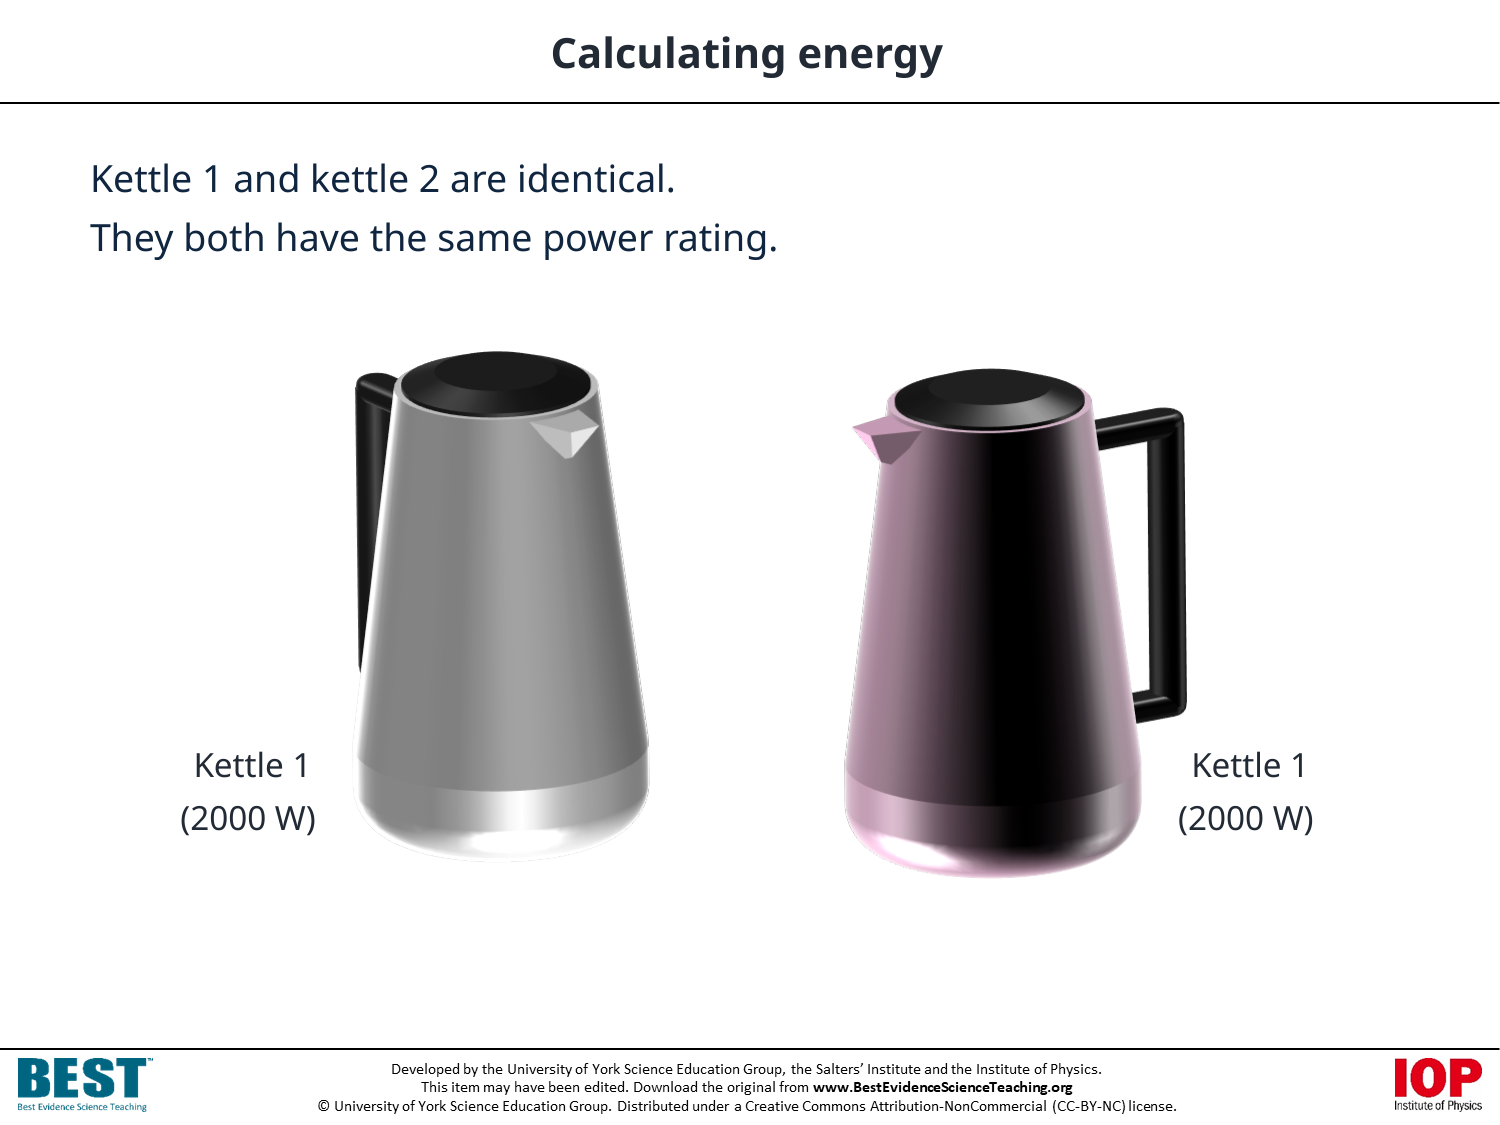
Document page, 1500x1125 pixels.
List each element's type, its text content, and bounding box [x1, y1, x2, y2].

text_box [151, 318, 1352, 909]
text_box Calculating energy [23, 4, 1471, 99]
picture [0, 102, 1500, 1125]
